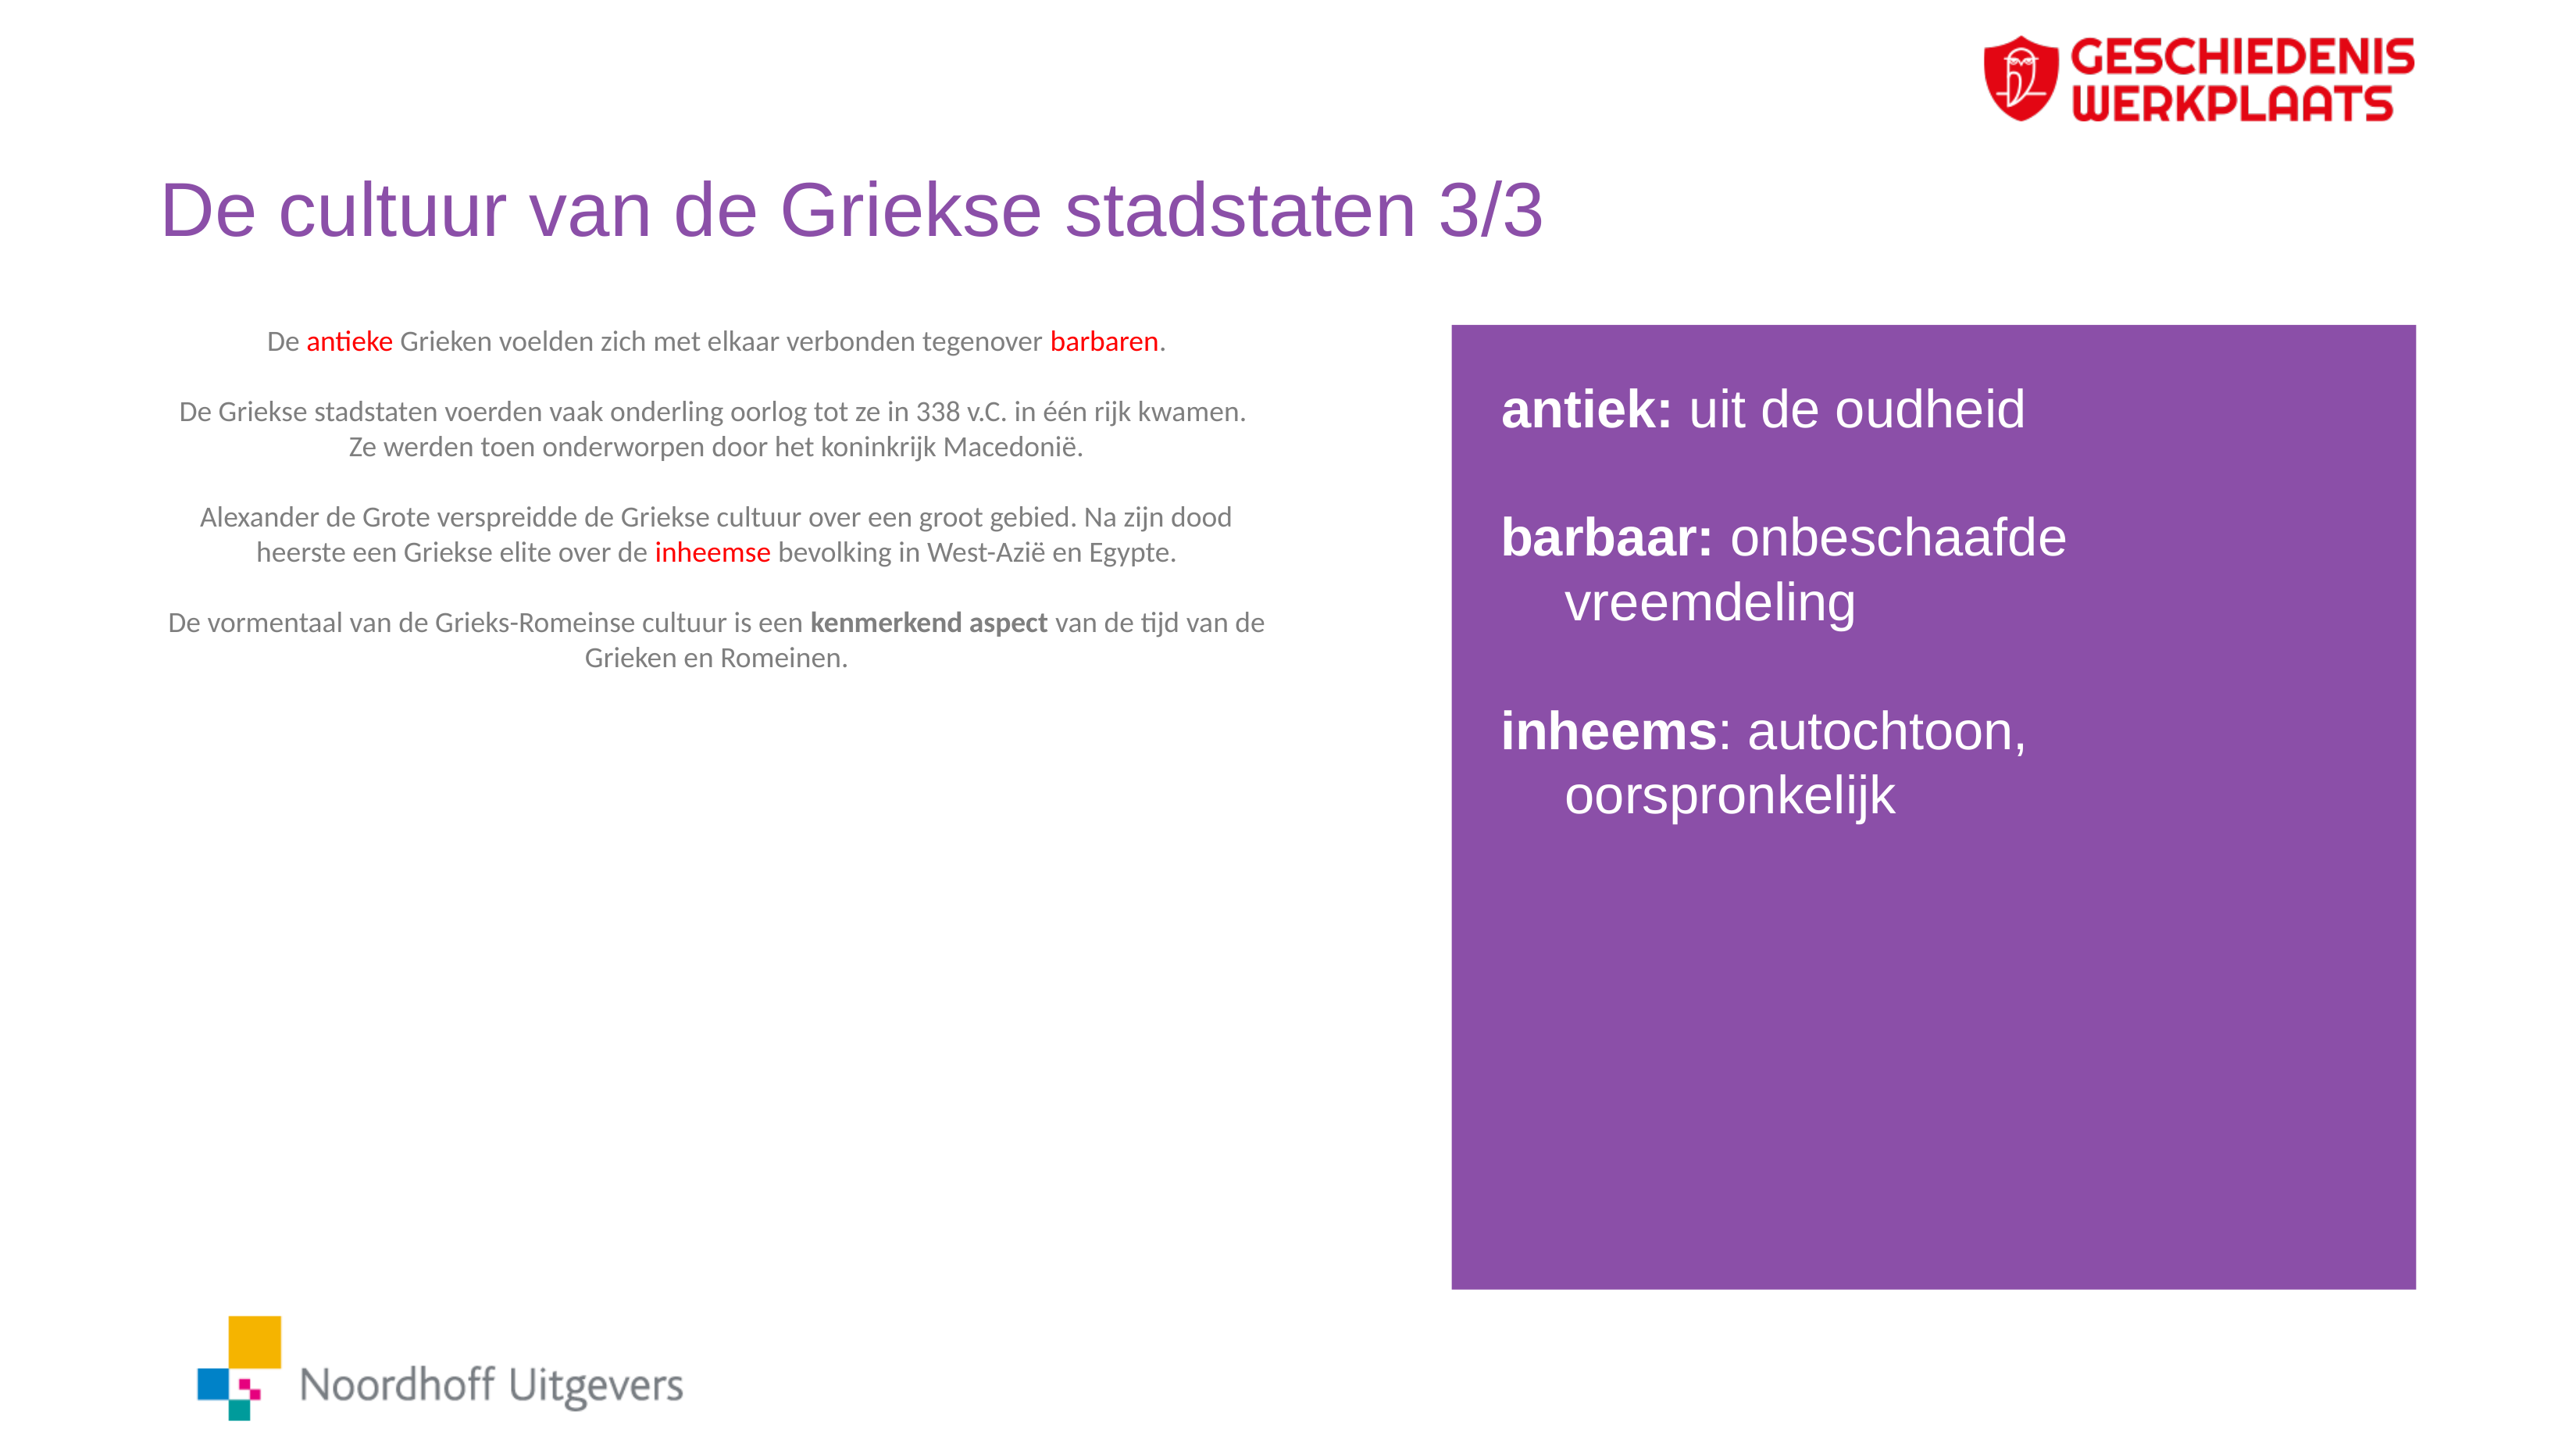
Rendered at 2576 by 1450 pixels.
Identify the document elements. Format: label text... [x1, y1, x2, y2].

text_box antiek: uit de oudheid barbaar: onbeschaafde vreemdeling inheems: autochtoon, oorspronkelijk [1451, 324, 2417, 1290]
picture [159, 1288, 802, 1449]
title De cultuur van de Griekse stadstaten 3/3 [159, 159, 2416, 266]
list De antieke Grieken voelden zich met elkaar verbonden tegenover barbaren. De Griekse stadstaten voerden vaak onderling oorlog tot ze in 338 v.C. in één rijk kwamen. Ze werden toen onderworpen door het koninkrijk Macedonië. Alexander de Grote verspreidde de Griekse cultuur over een groot gebied. Na zijn dood heerste een Griekse elite over de inheemse bevolking in West-Azië en Egypte. De vormentaal van de Grieks-Romeinse cultuur is een kenmerkend aspect van de tijd van de Grieken en Romeinen. [159, 322, 1288, 1288]
picture [1610, 0, 2576, 161]
